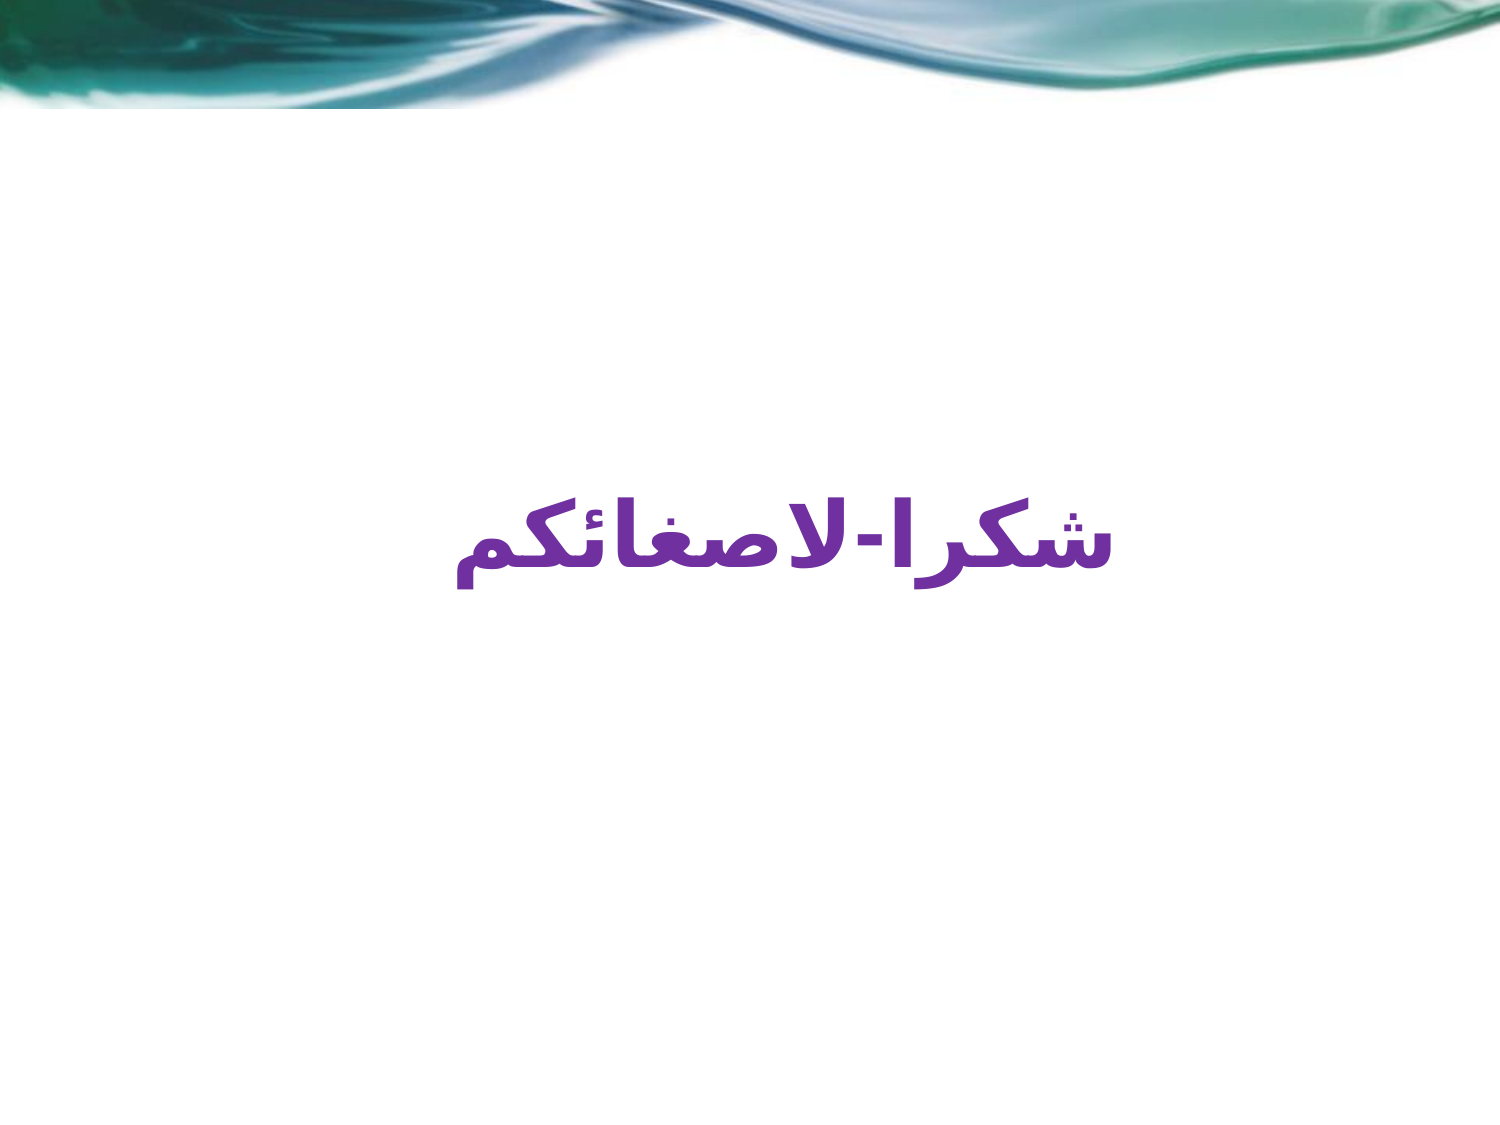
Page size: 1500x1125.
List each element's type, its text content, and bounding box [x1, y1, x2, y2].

text_box شكرا-لاصغائكم [348, 467, 1223, 593]
picture [0, 0, 1500, 109]
